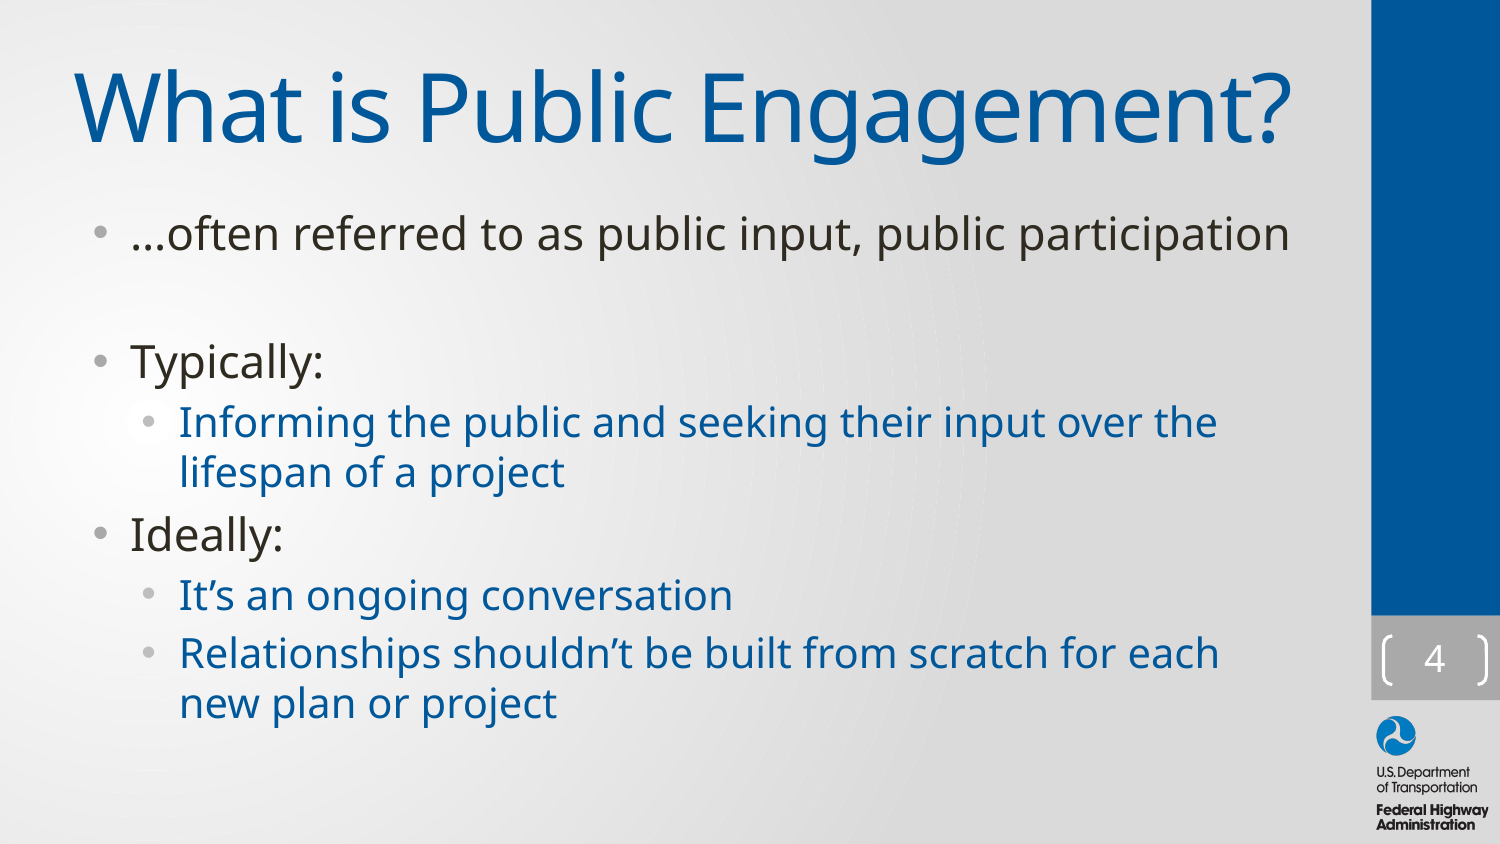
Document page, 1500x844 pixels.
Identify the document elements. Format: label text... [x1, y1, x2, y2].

title What is Public Engagement? [58, 33, 1309, 175]
slide_number 4 [1381, 634, 1488, 687]
list …often referred to as public input, public participation Typically: Informing the public and seeking their input over the lifespan of a project Ideally: It’s an ongoing conversation Relationships shouldn’t be built from scratch for each new plan or project [58, 196, 1309, 788]
